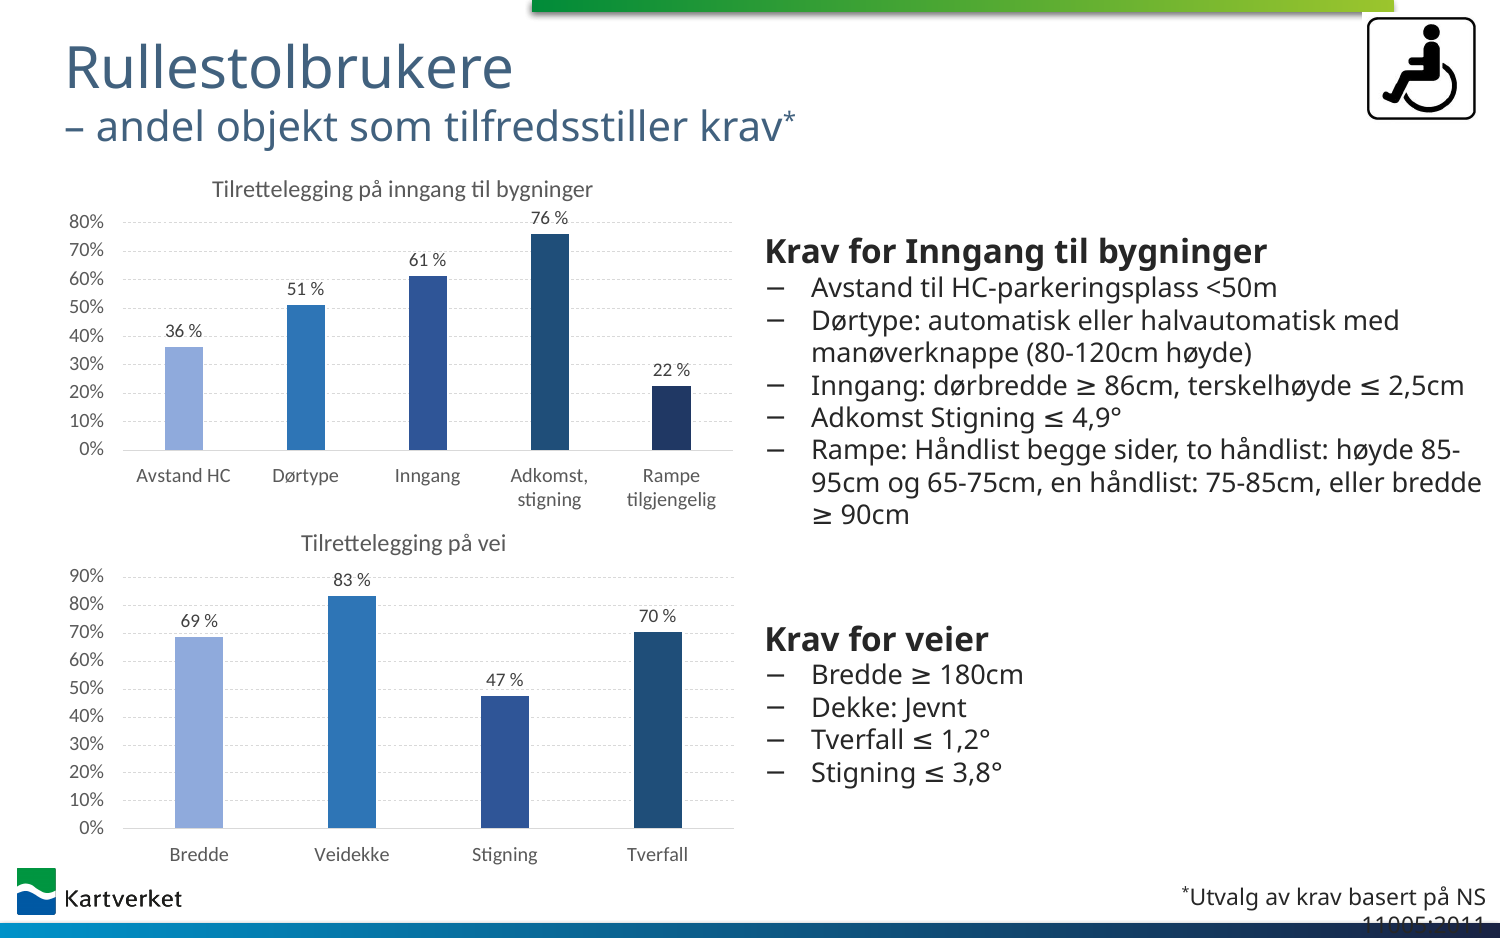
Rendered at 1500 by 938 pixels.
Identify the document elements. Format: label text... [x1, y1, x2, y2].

picture [62, 166, 744, 519]
text_box *Utvalg av krav basert på NS 11005:2011 [1068, 873, 1500, 938]
text_box Krav for Inngang til bygninger Avstand til HC-parkeringsplass <50m Dørtype: automatisk eller halvautomatisk med manøverknappe (80-120cm høyde) Inngang: dørbredde ≥ 86cm, terskelhøyde ≤ 2,5cm Adkomst Stigning ≤ 4,9° Rampe: Håndlist begge sider, to håndlist: høyde 85-95cm og 65-75cm, en håndlist: 75-85cm, eller bredde ≥ 90cm [749, 223, 1500, 538]
text_box Krav for veier Bredde ≥ 180cm Dekke: Jevnt Tverfall ≤ 1,2° Stigning ≤ 3,8° [749, 610, 1500, 795]
picture [1362, 12, 1481, 126]
picture [62, 520, 746, 874]
text_box Rullestolbrukere – andel objekt som tilfredsstiller krav* [49, 25, 1431, 158]
